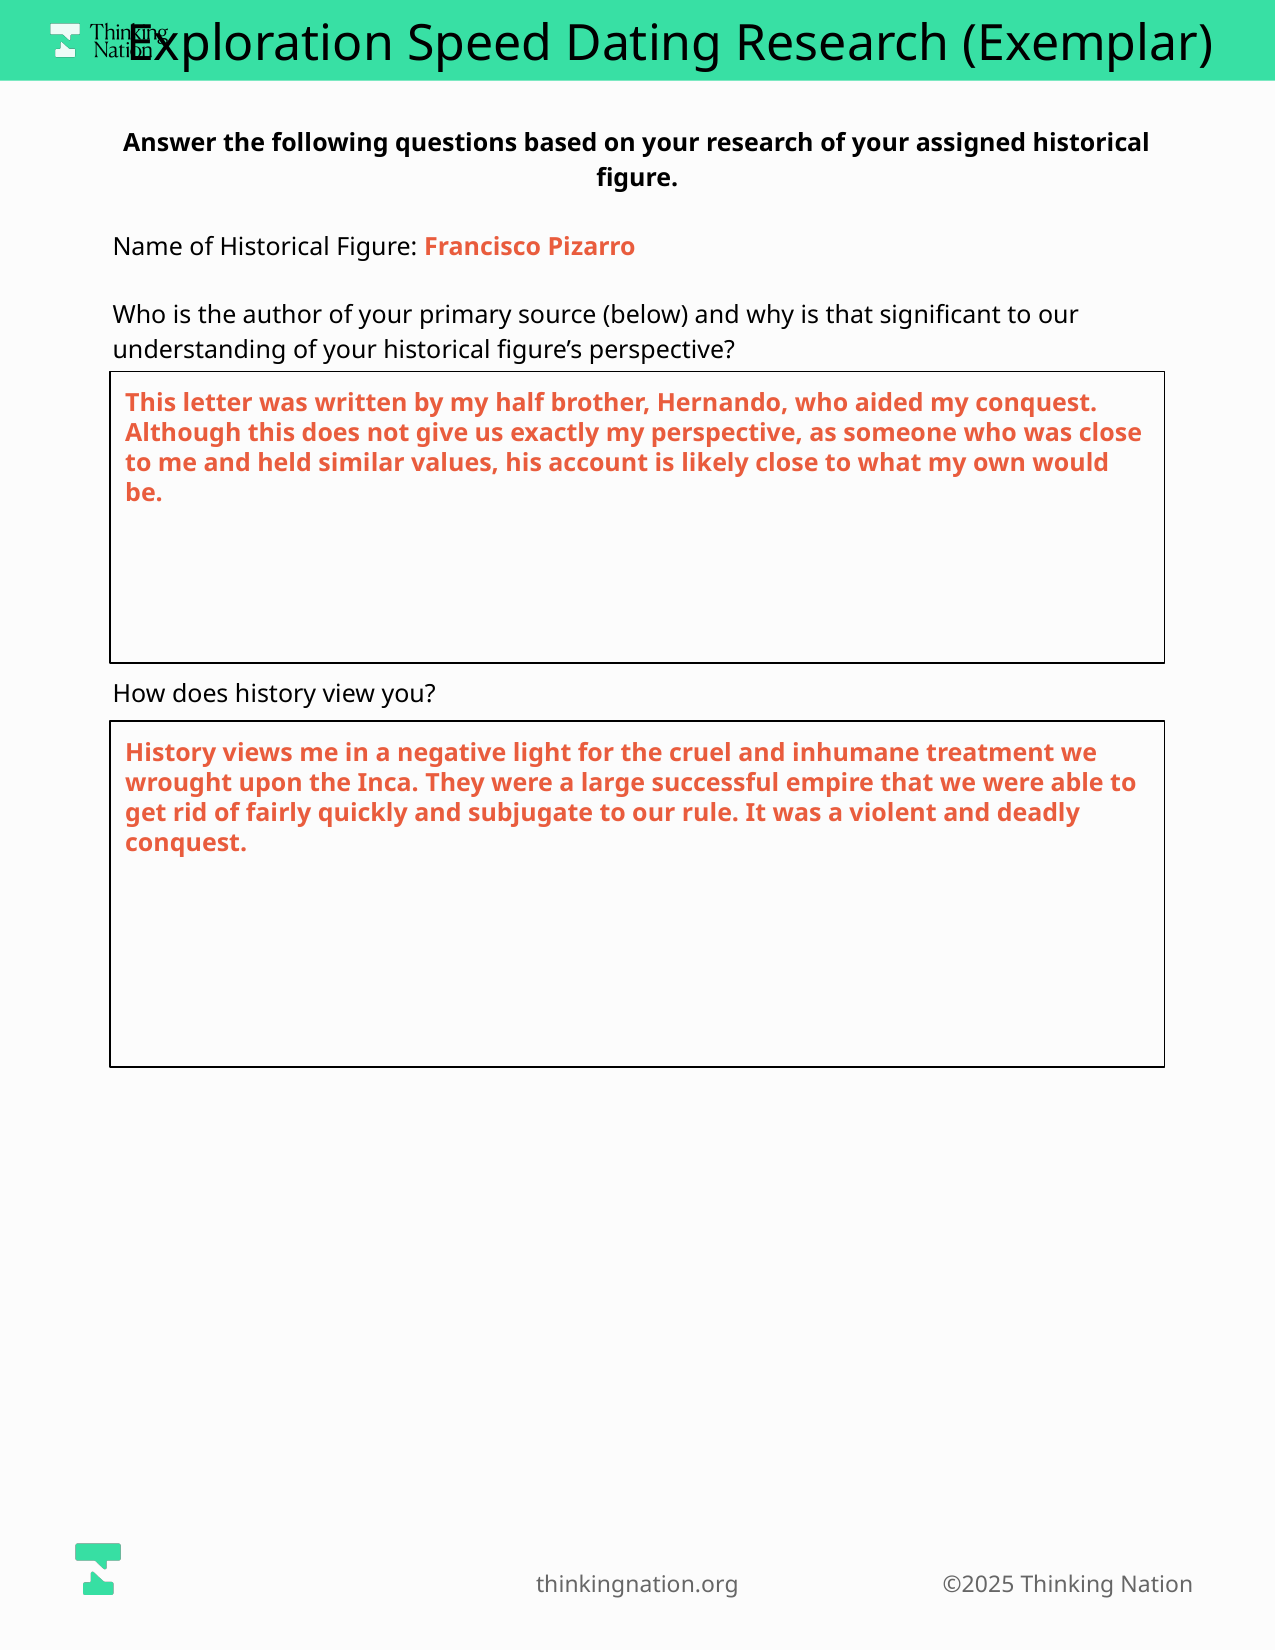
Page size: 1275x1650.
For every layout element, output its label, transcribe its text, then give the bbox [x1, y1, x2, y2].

text_box ©2025 Thinking Nation [1178, 1553, 1210, 1605]
picture [36, 12, 172, 69]
picture [62, 1533, 134, 1605]
text_box History views me in a negative light for the cruel and inhumane treatment we wrought upon the Inca. They were a large successful empire that we were able to get rid of fairly quickly and subjugate to our rule. It was a violent and deadly conquest. [110, 721, 1165, 1068]
text_box Answer the following questions based on your research of your assigned historical figure. Name of Historical Figure: Francisco Pizarro Who is the author of your primary source (below) and why is that significant to our understanding of your historical figure’s perspective? How does history view you? [97, 107, 1178, 1650]
text_box This letter was written by my half brother, Hernando, who aided my conquest. Although this does not give us exactly my perspective, as someone who was close to me and held similar values, his account is likely close to what my own would be. [110, 371, 1165, 664]
text_box Exploration Speed Dating Research (Exemplar) [0, 0, 1275, 81]
